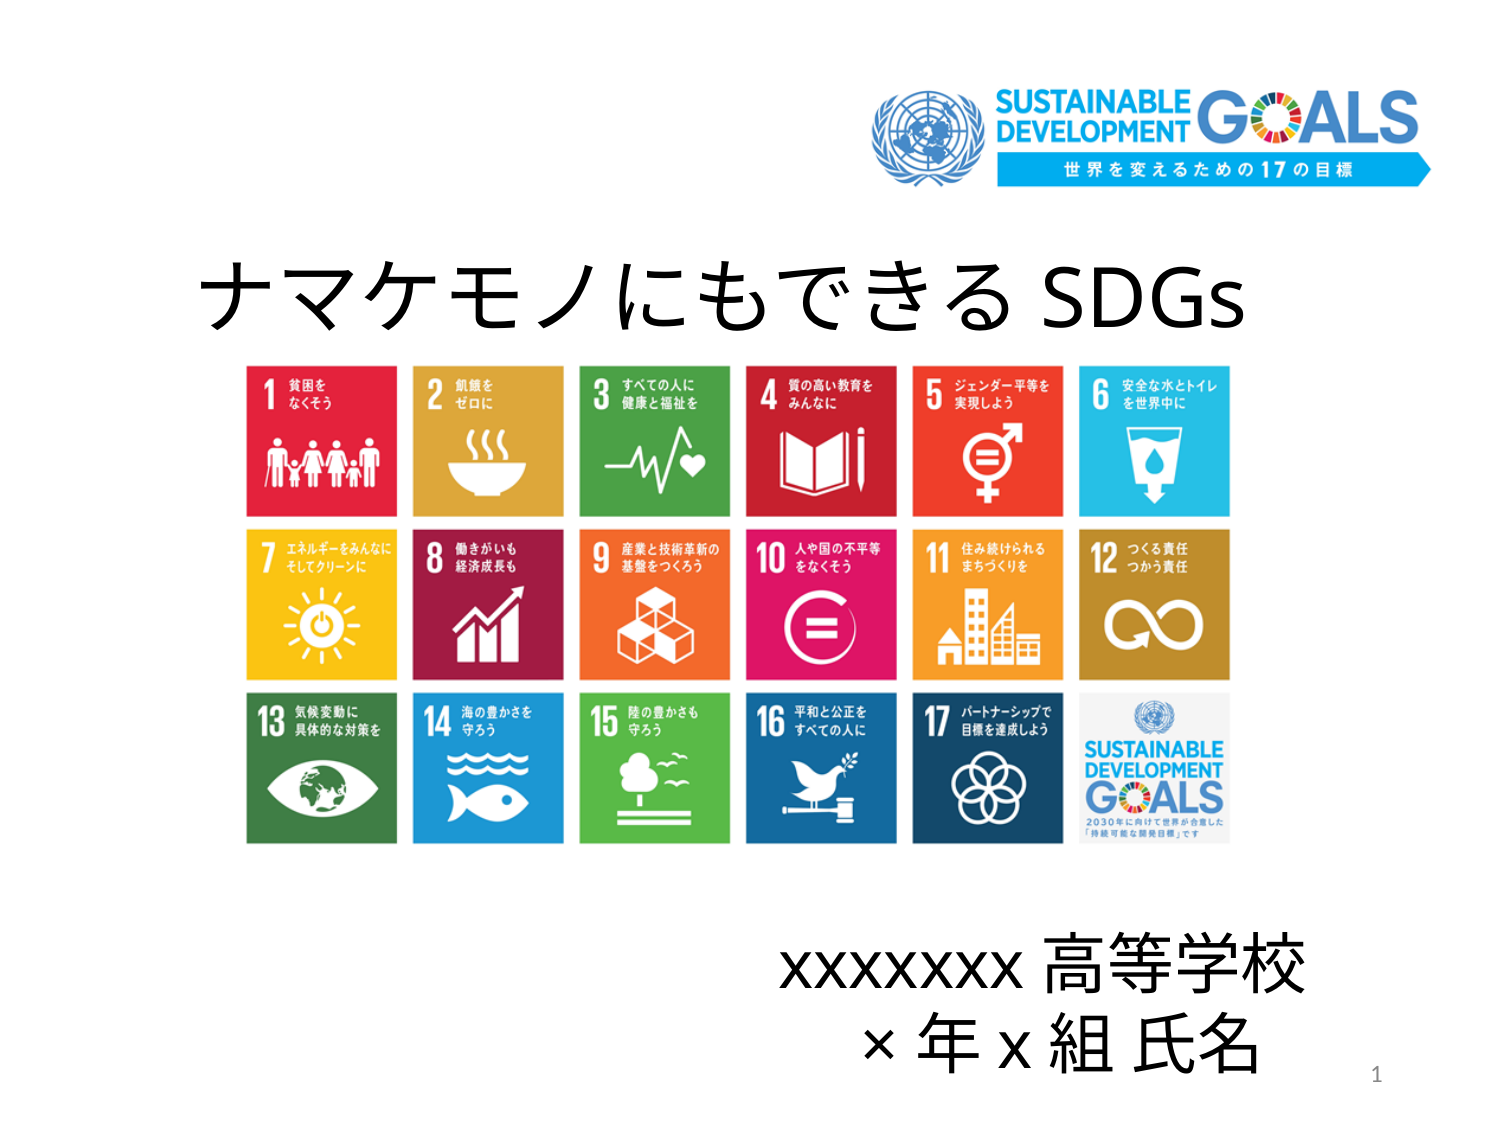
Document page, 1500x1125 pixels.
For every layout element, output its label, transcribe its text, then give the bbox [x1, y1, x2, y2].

text_box xxxxxxx高等学校 ×年x組 氏名 [763, 914, 1323, 1089]
picture [860, 75, 1461, 197]
slide_number 1 [1060, 1042, 1398, 1103]
picture [236, 357, 1232, 856]
text_box ナマケモノにもできるSDGs [178, 237, 1263, 352]
